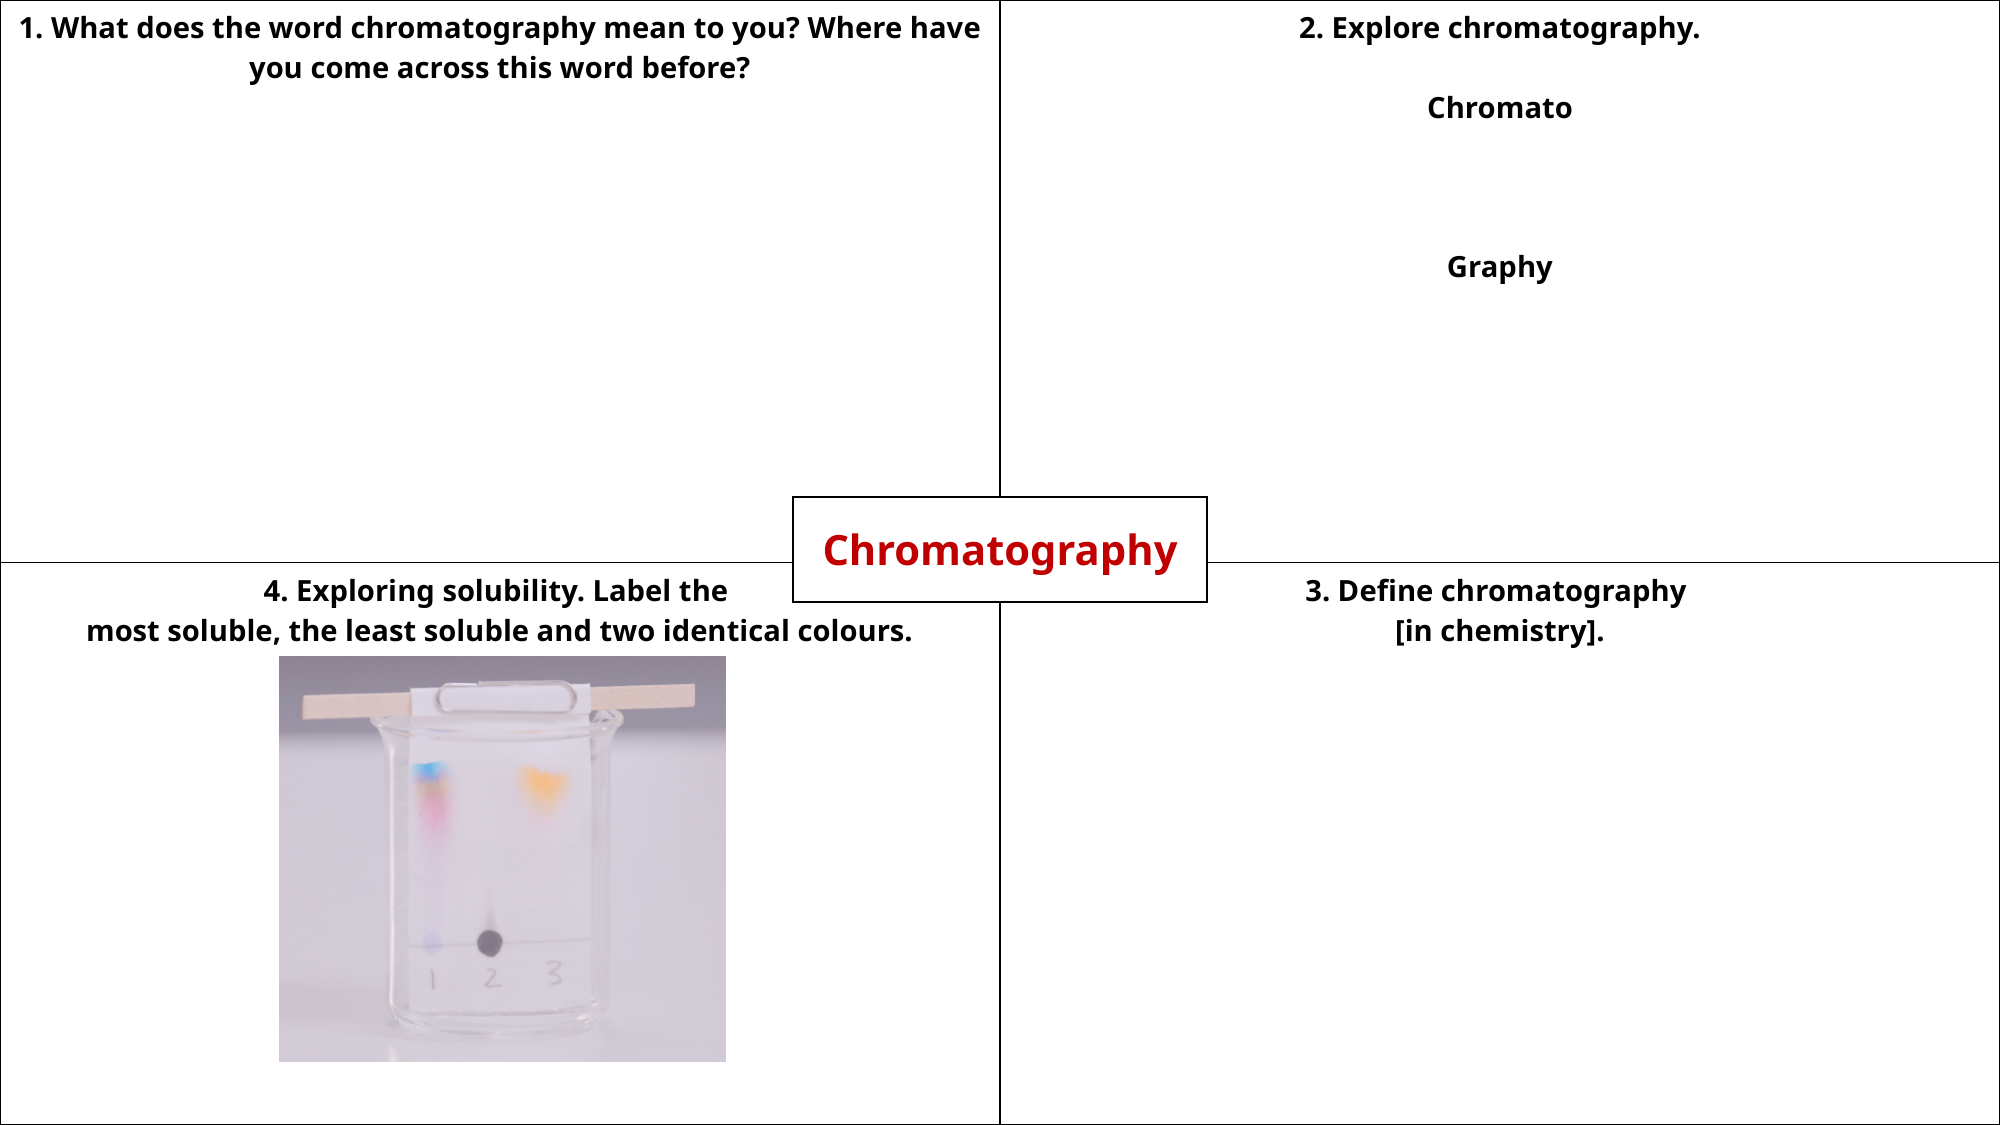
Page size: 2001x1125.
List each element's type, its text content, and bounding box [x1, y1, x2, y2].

table_header 1. What does the word chromatography mean to you? Where have you come across this word before? [1, 1, 999, 562]
picture [279, 656, 726, 1062]
table_cell 4. Exploring solubility. Label the most soluble, the least soluble and two identical colours. [1, 563, 999, 1124]
table_header 2. Explore chromatography. Chromato Graphy [1001, 1, 1999, 562]
table_cell 3. Define chromatography [in chemistry]. [1001, 563, 1999, 1124]
table_header Chromatography [794, 498, 1206, 601]
